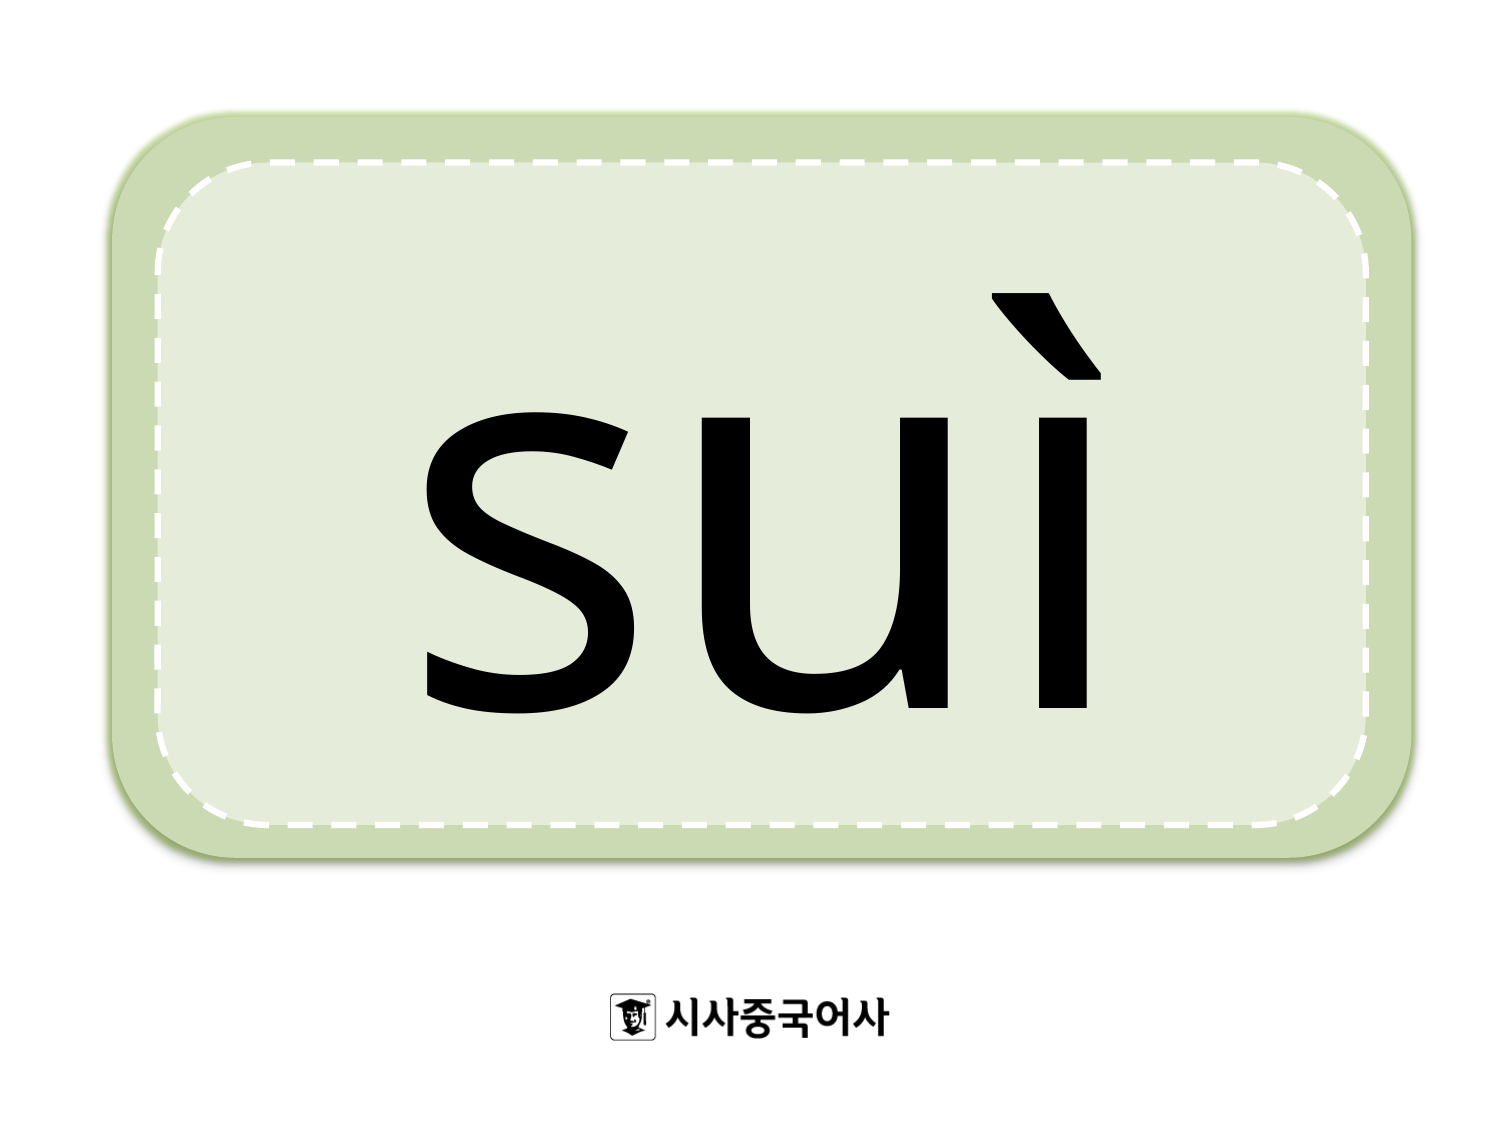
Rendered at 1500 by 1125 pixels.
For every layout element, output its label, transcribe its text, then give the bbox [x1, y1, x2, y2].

text_box suì [162, 160, 1371, 824]
picture [602, 987, 898, 1047]
